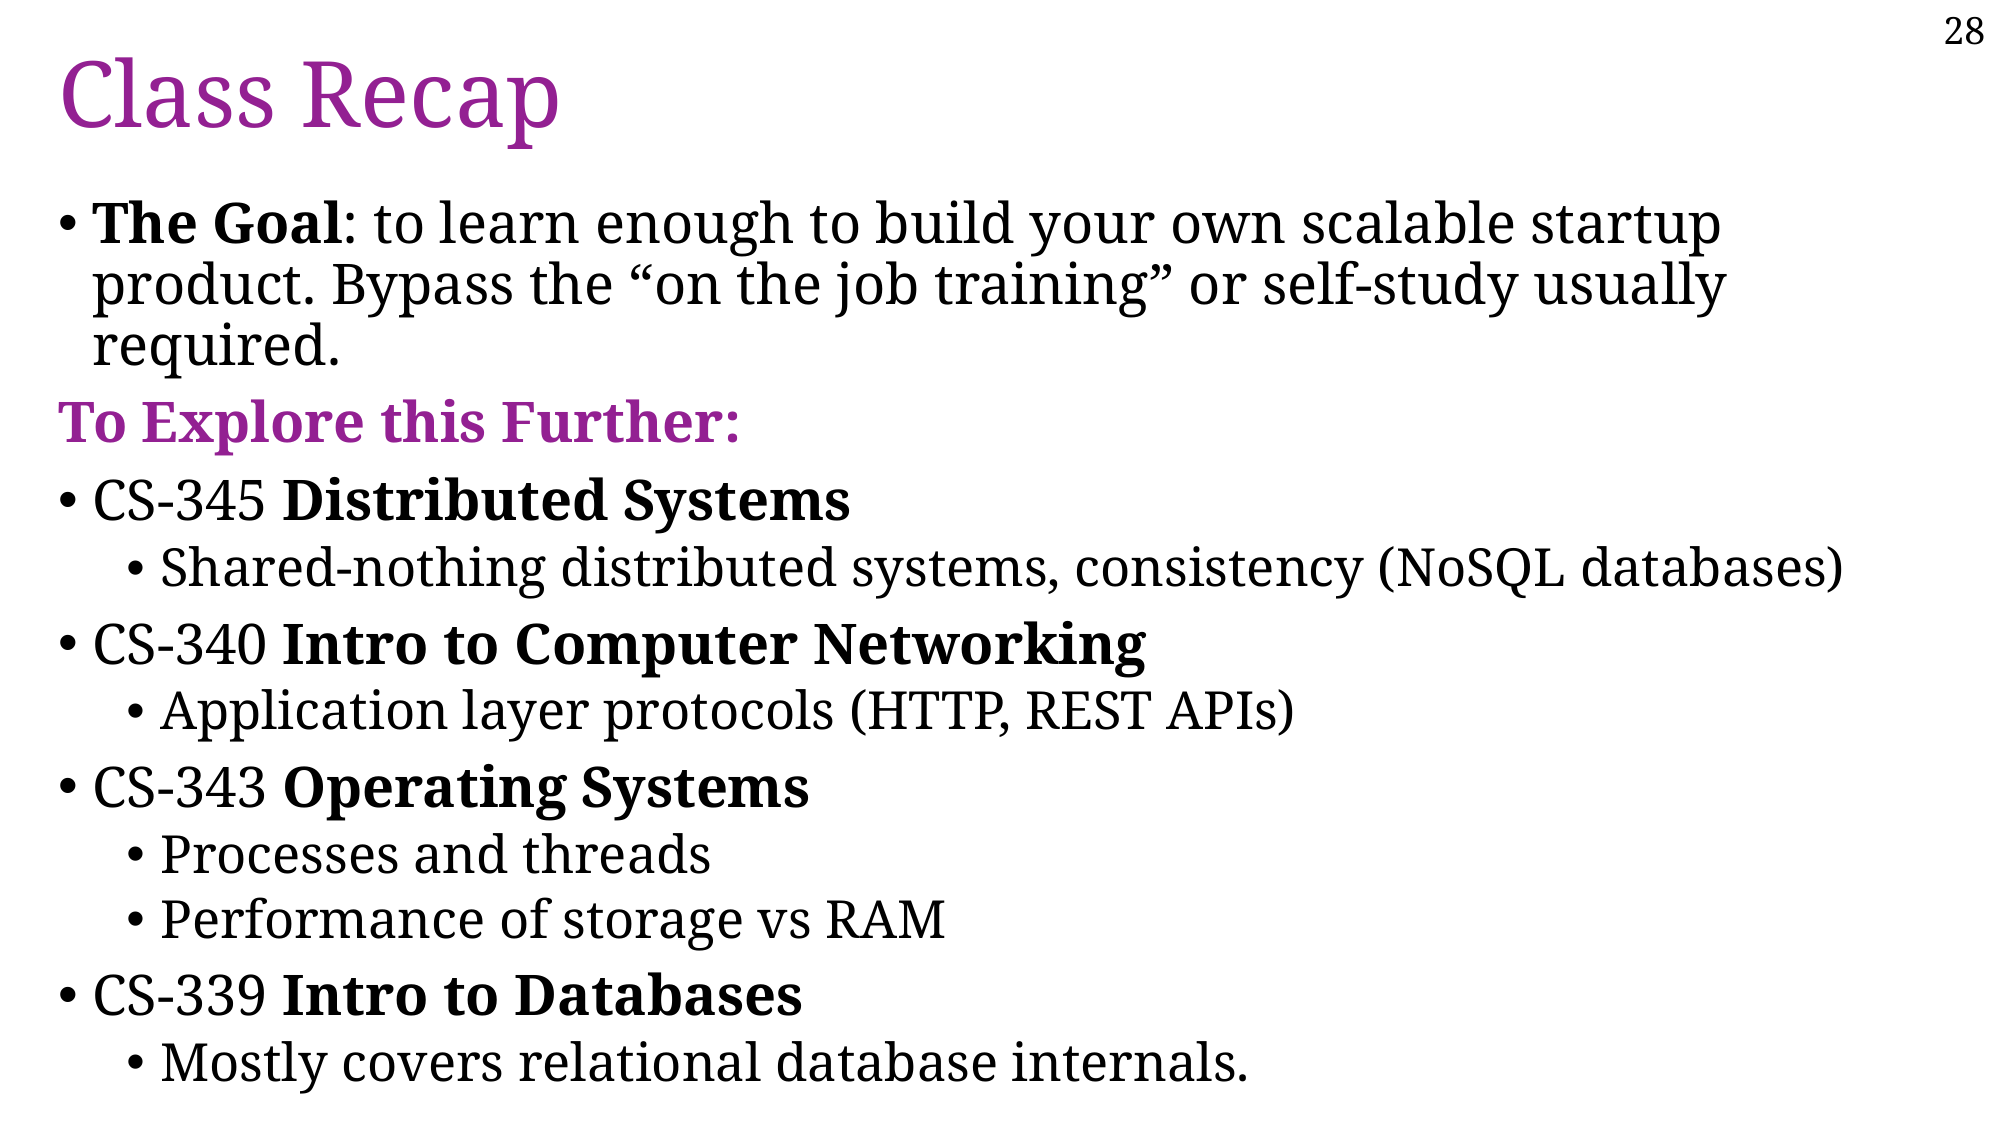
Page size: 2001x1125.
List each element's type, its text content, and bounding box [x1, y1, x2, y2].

list The Goal: to learn enough to build your own scalable startup product. Bypass the “on the job training” or self-study usually required. To Explore this Further: CS-345 Distributed Systems Shared-nothing distributed systems, consistency (NoSQL databases) CS-340 Intro to Computer Networking Application layer protocols (HTTP, REST APIs) CS-343 Operating Systems Processes and threads Performance of storage vs RAM CS-339 Intro to Databases Mostly covers relational database internals. [43, 188, 1953, 1106]
title Class Recap [43, 25, 1953, 171]
